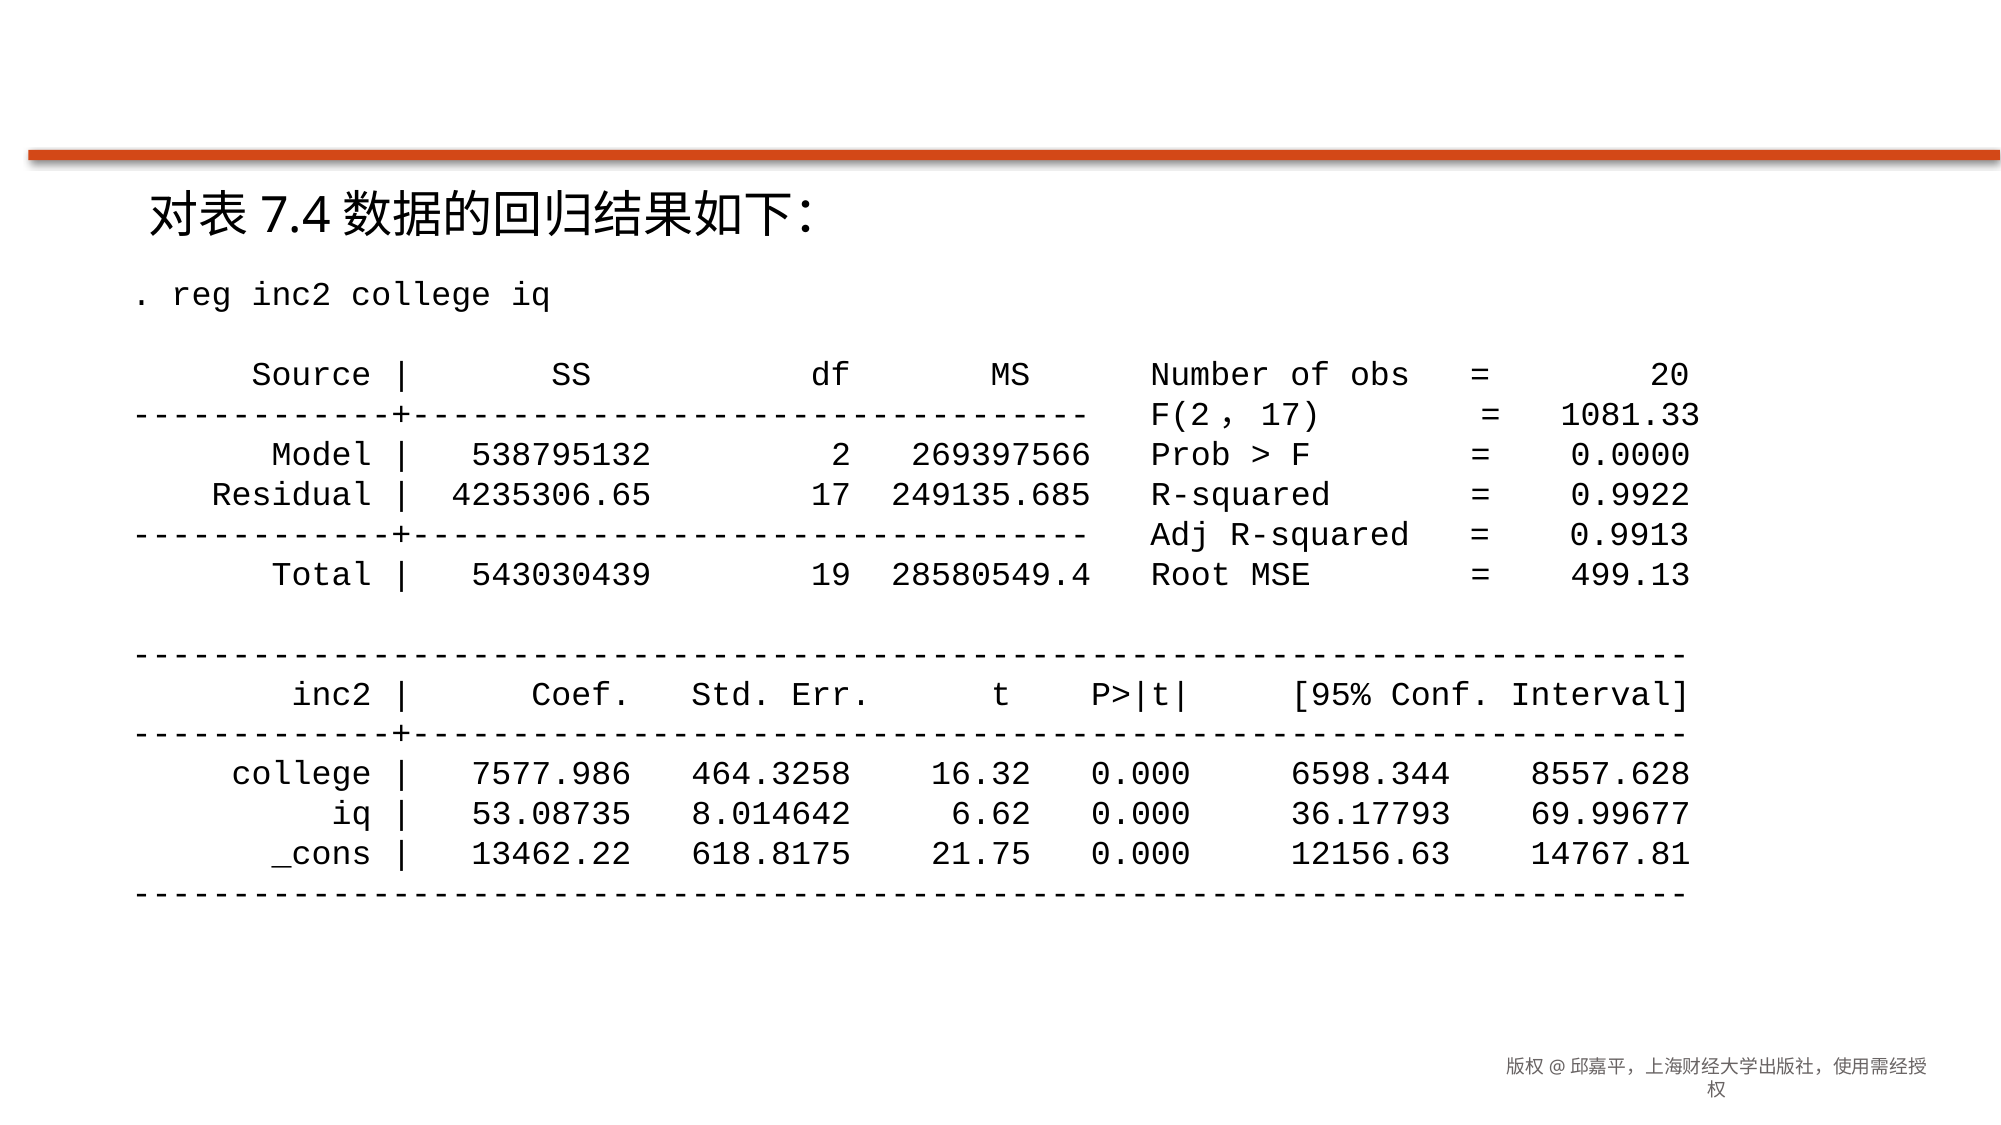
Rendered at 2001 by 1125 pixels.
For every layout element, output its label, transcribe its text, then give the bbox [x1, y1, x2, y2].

footer 版权@邱嘉平，上海财经大学出版社，使用需经授权 [1483, 1046, 1950, 1109]
list 对表7.4数据的回归结果如下： . reg inc2 college iq Source | SS df MS Number of obs = 20 -------------+---------------------------------- F(2，17) = 1081.33 Model | 538795132 2 269397566 Prob > F = 0.0000 Residual | 4235306.65 17 249135.685 R-squared = 0.9922 -------------+---------------------------------- Adj R-squared = 0.9913 Total | 543030439 19 28580549.4 Root MSE = 499.13 ------------------------------------------------------------------------------ inc2 | Coef. Std. Err. t P>|t| [95% Conf. Interval] -------------+---------------------------------------------------------------- college | 7577.986 464.3258 16.32 0.000 6598.344 8557.628 iq | 53.08735 8.014642 6.62 0.000 36.17793 69.99677 _cons | 13462.22 618.8175 21.75 0.000 12156.63 14767.81 ------------------------------------------------------------------------------ [83, 174, 1867, 1032]
